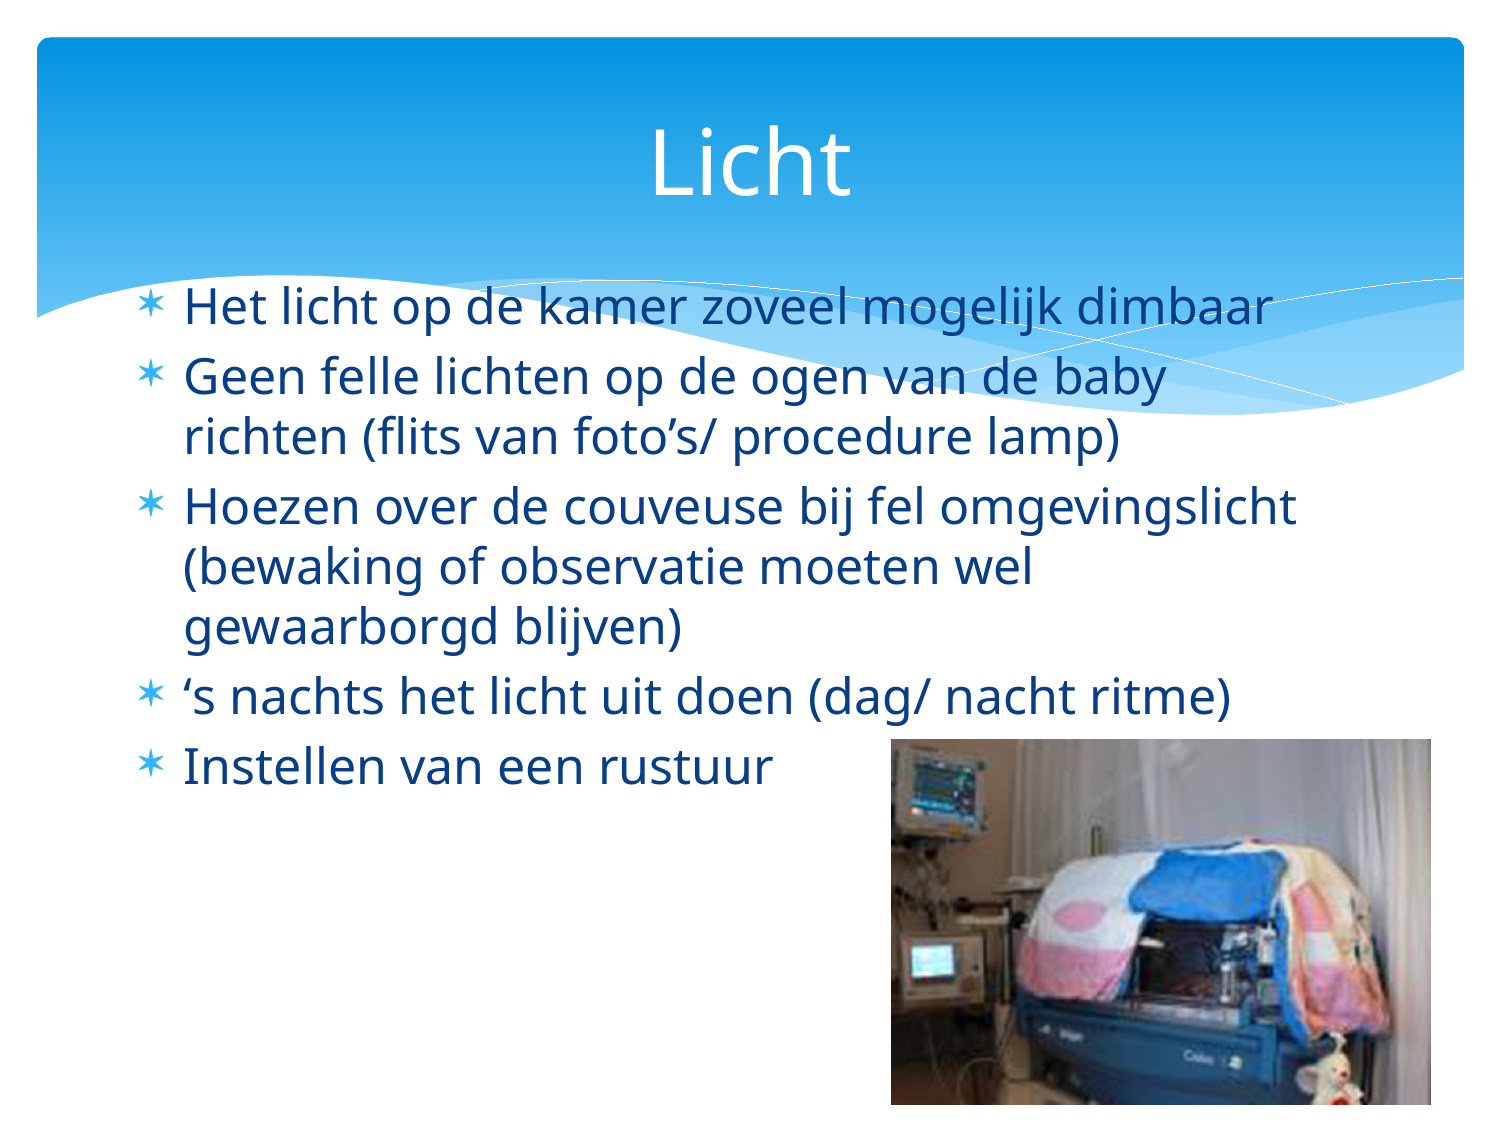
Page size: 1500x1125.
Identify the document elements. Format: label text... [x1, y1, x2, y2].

title Licht [75, 55, 1425, 261]
list Het licht op de kamer zoveel mogelijk dimbaar Geen felle lichten op de ogen van de baby richten (flits van foto’s/ procedure lamp) Hoezen over de couveuse bij fel omgevingslicht (bewaking of observatie moeten wel gewaarborgd blijven) ‘s nachts het licht uit doen (dag/ nacht ritme) Instellen van een rustuur [123, 267, 1340, 834]
picture [891, 739, 1431, 1106]
